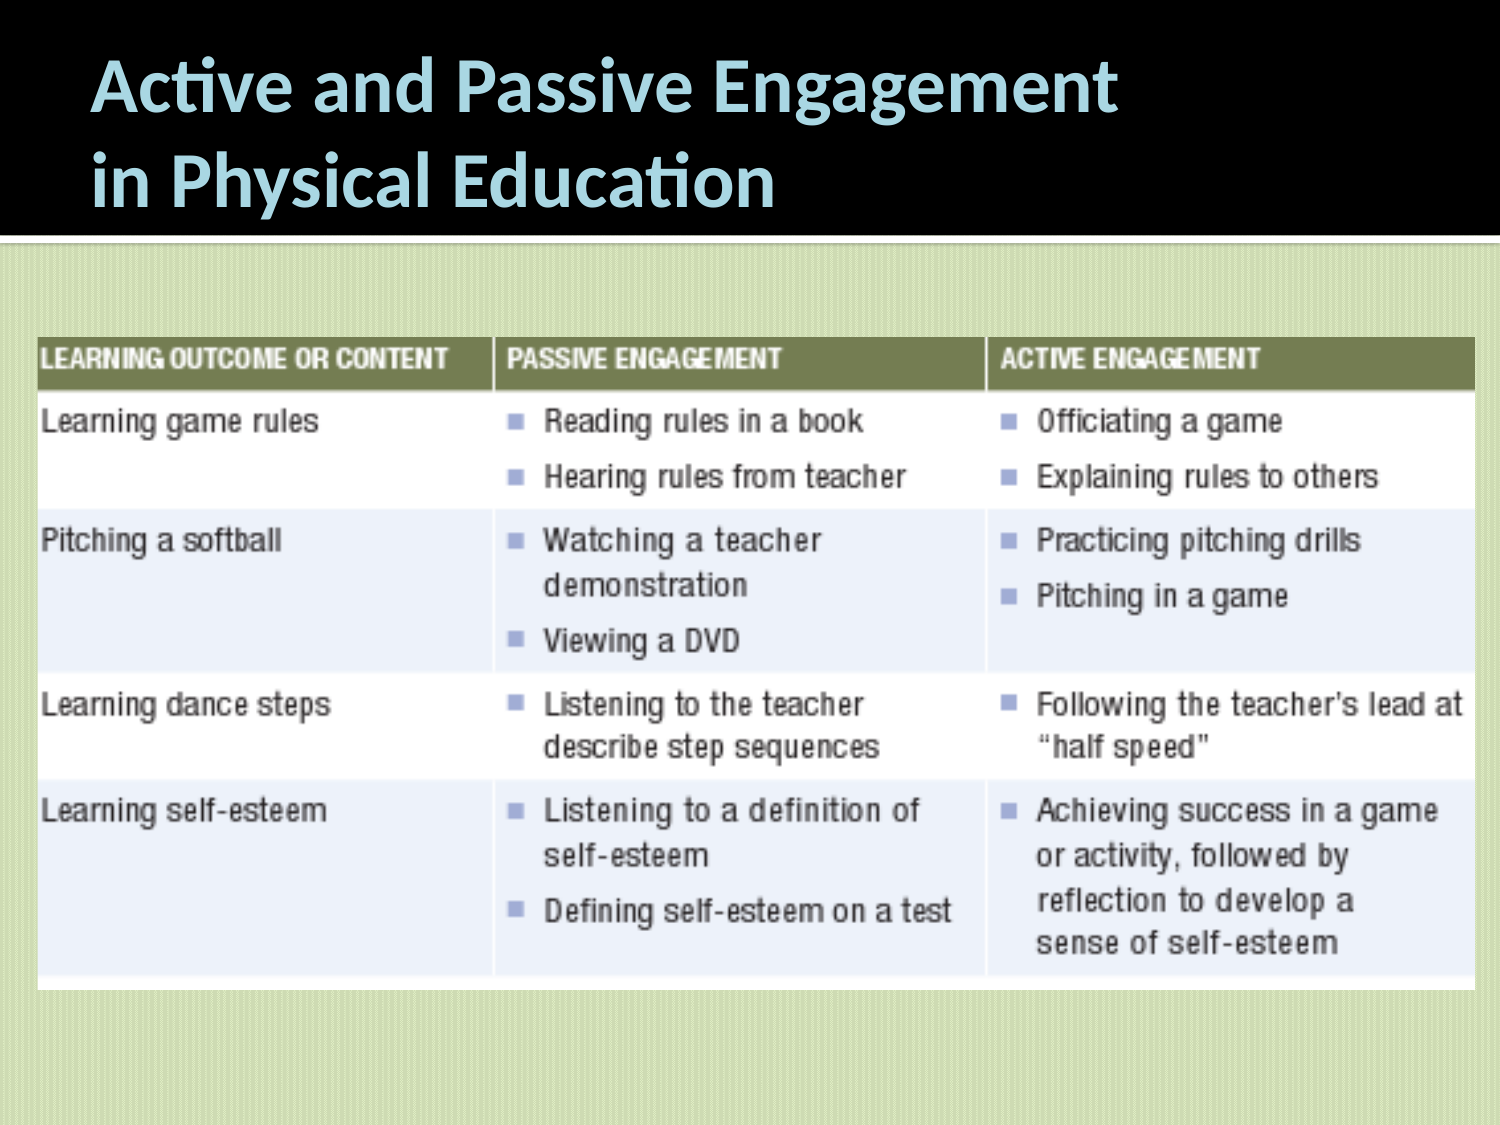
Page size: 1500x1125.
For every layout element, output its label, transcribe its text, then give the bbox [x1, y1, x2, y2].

title Active and Passive Engagement in Physical Education [75, 25, 1425, 231]
picture [37, 337, 1475, 990]
